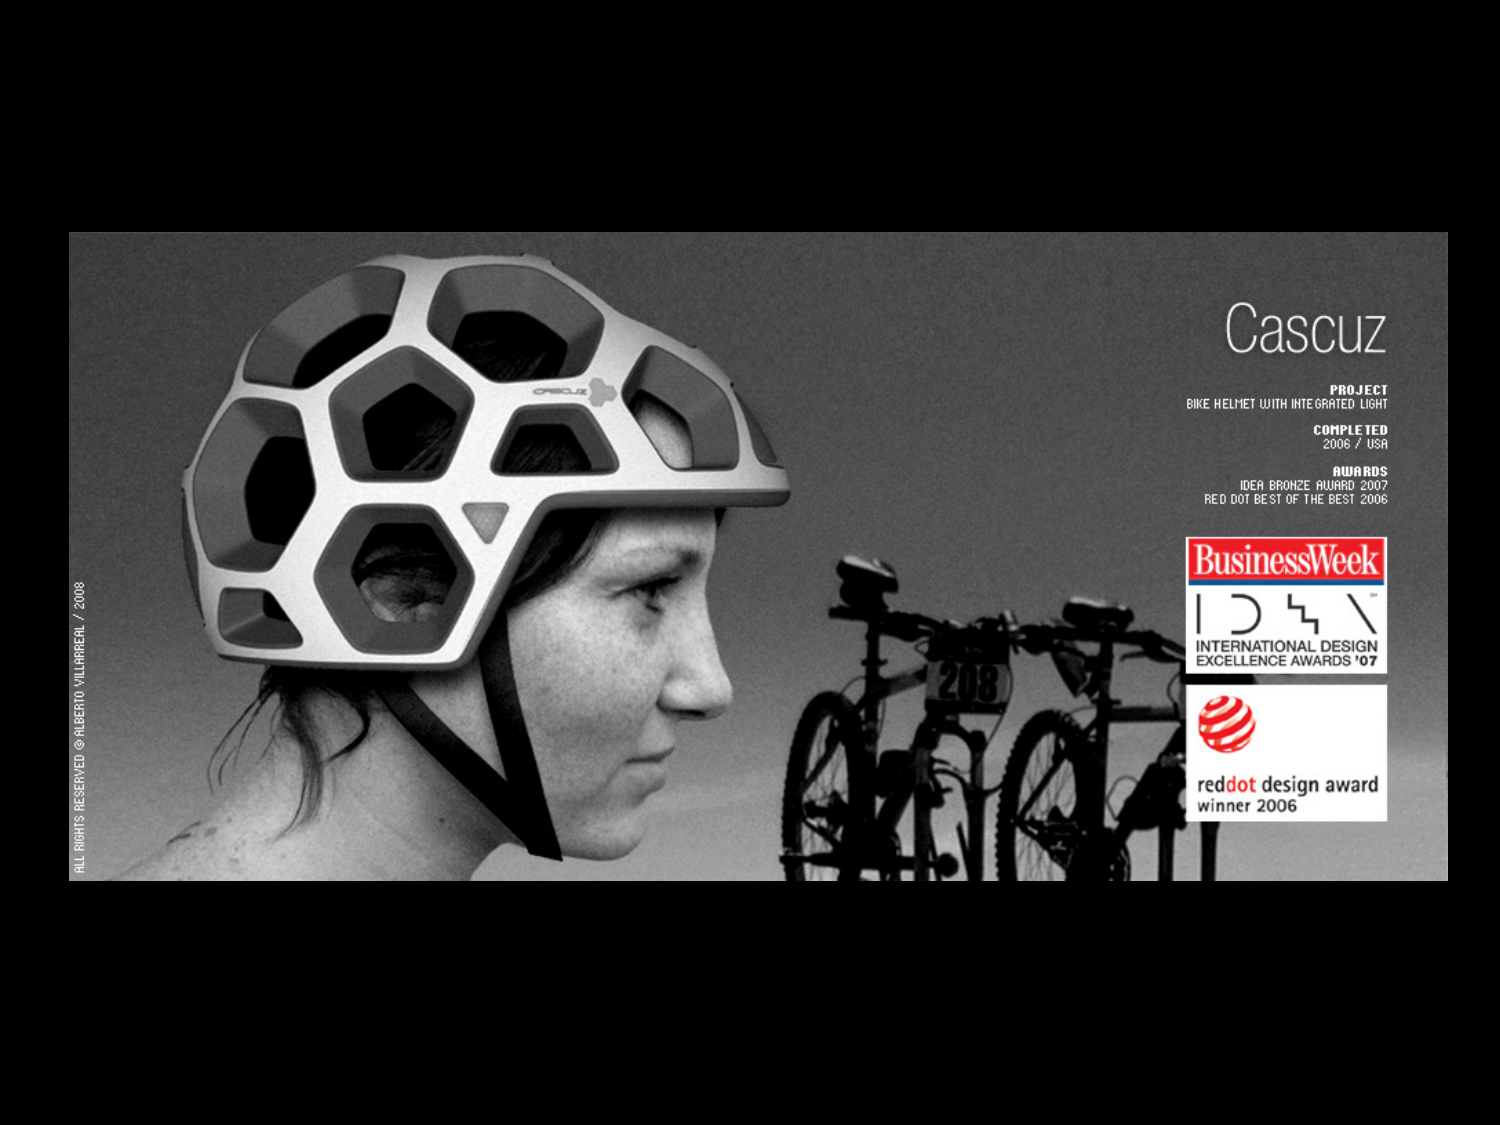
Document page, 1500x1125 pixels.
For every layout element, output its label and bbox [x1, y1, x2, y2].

picture [69, 100, 1448, 881]
